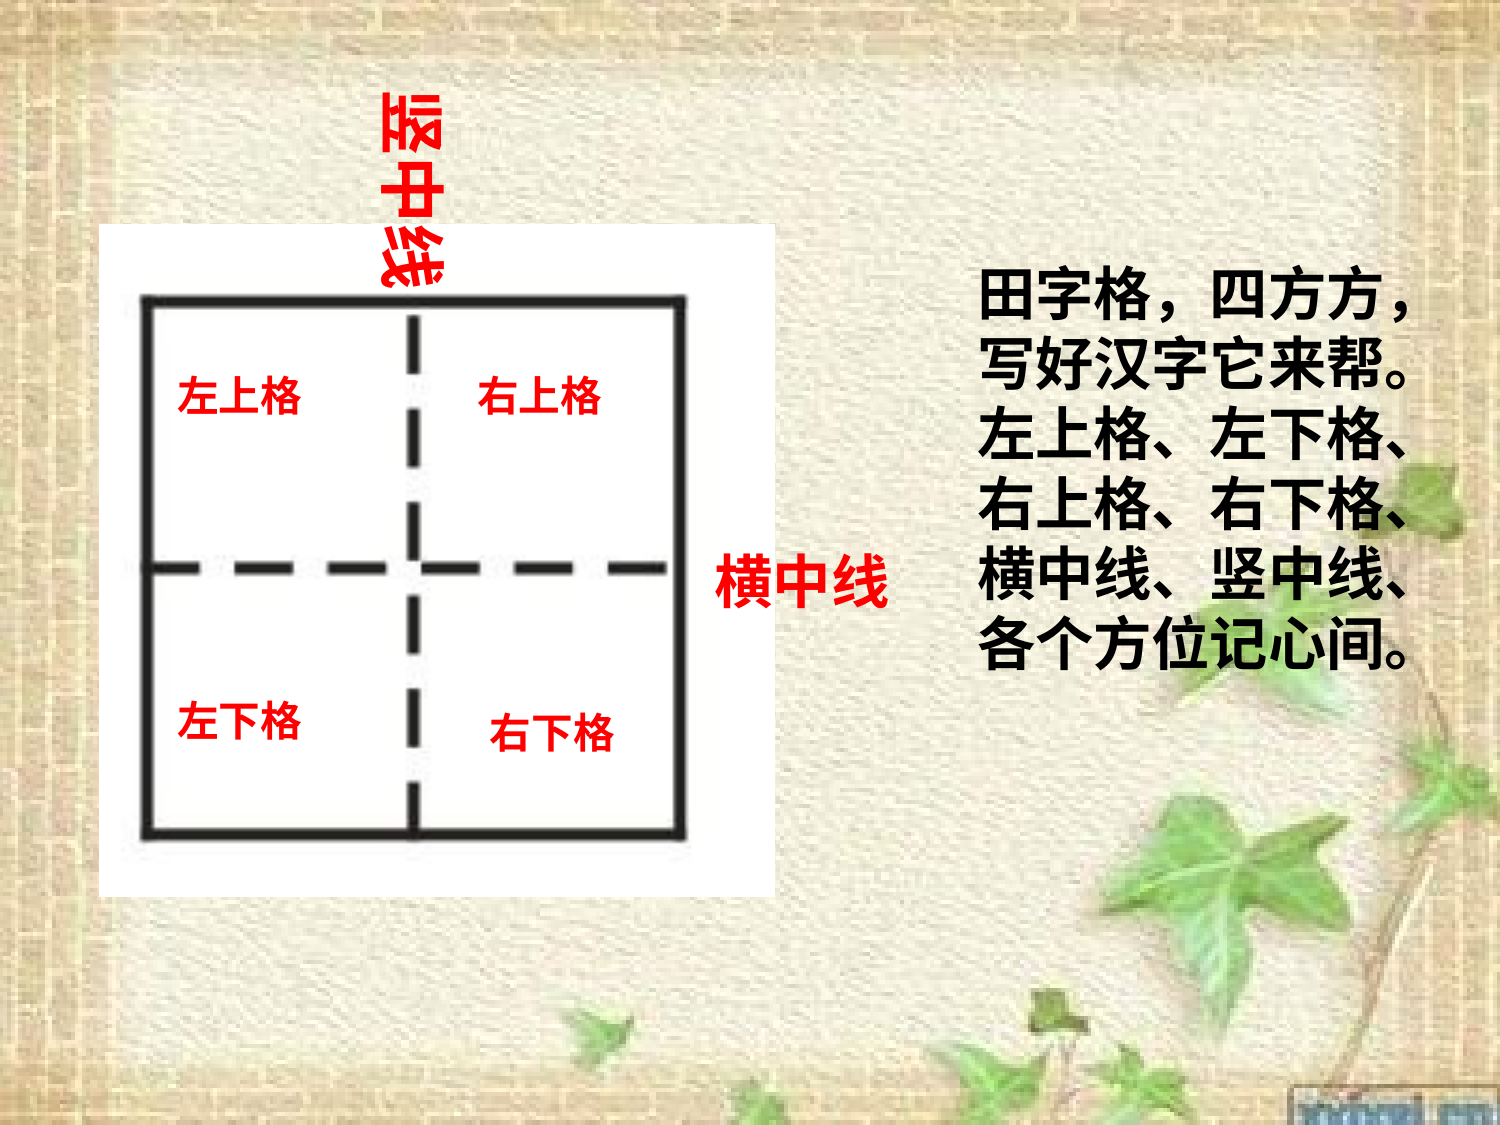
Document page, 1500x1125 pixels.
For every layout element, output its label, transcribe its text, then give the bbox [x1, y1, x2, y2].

text_box 田字格，四方方， 写好汉字它来帮。 左上格、左下格、 右上格、右下格、 横中线、竖中线、 各个方位记心间。 [962, 249, 1500, 685]
picture [0, 0, 1500, 1125]
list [99, 224, 776, 898]
text_box 竖中线 [351, 74, 462, 223]
text_box 横中线 [779, 537, 925, 623]
